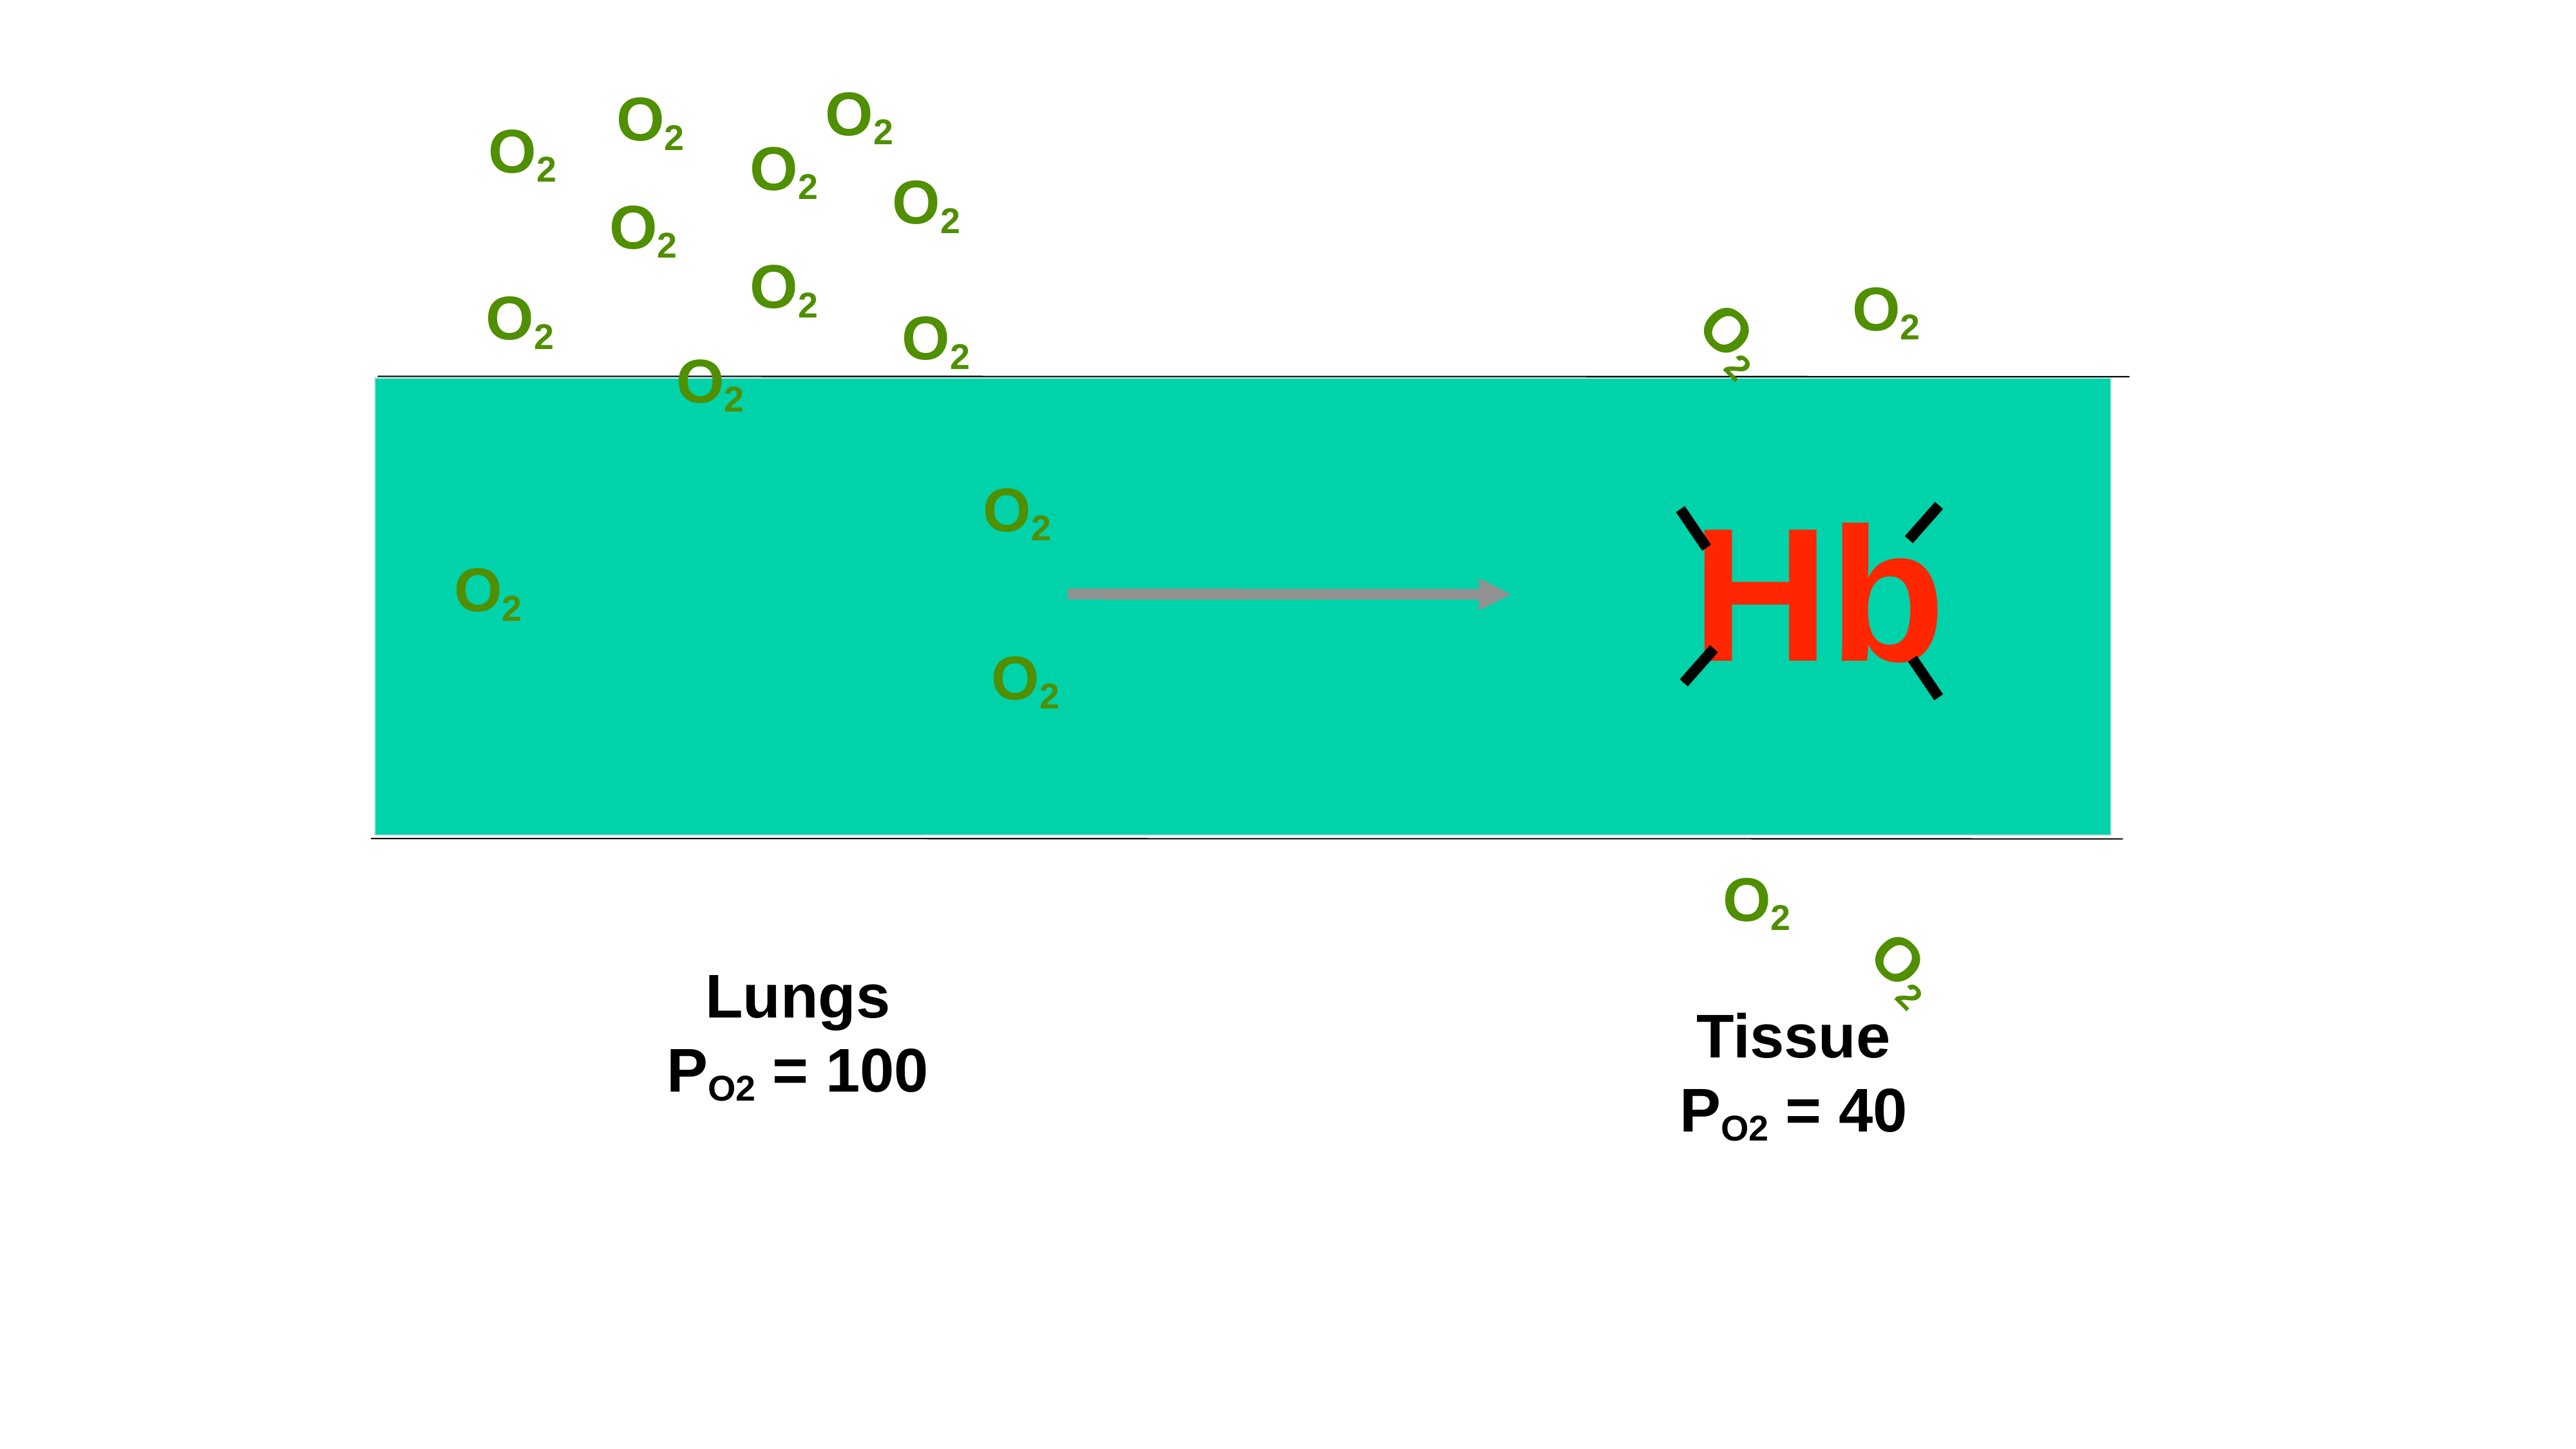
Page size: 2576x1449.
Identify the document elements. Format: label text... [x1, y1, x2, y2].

text_box O2 [593, 179, 694, 273]
text_box O2 [659, 333, 761, 427]
text_box O2 [472, 103, 573, 197]
text_box O2 [438, 542, 538, 636]
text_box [1690, 247, 1996, 1011]
text_box [2002, 377, 2112, 836]
text_box Lungs PO2 = 100 [650, 948, 945, 1116]
text_box Hb [1676, 462, 1686, 706]
text_box O2 [886, 290, 986, 384]
text_box [374, 377, 1686, 836]
text_box O2 [967, 462, 1067, 556]
text_box O2 [734, 239, 835, 332]
text_box O2 [809, 66, 910, 160]
text_box O2 [976, 630, 1076, 724]
text_box O2 [600, 71, 701, 165]
text_box O2 [734, 121, 834, 214]
text_box O2 [876, 155, 976, 248]
text_box [1067, 590, 1511, 599]
text_box Tissue PO2 = 40 [1663, 988, 1924, 1156]
text_box O2 [469, 270, 570, 364]
